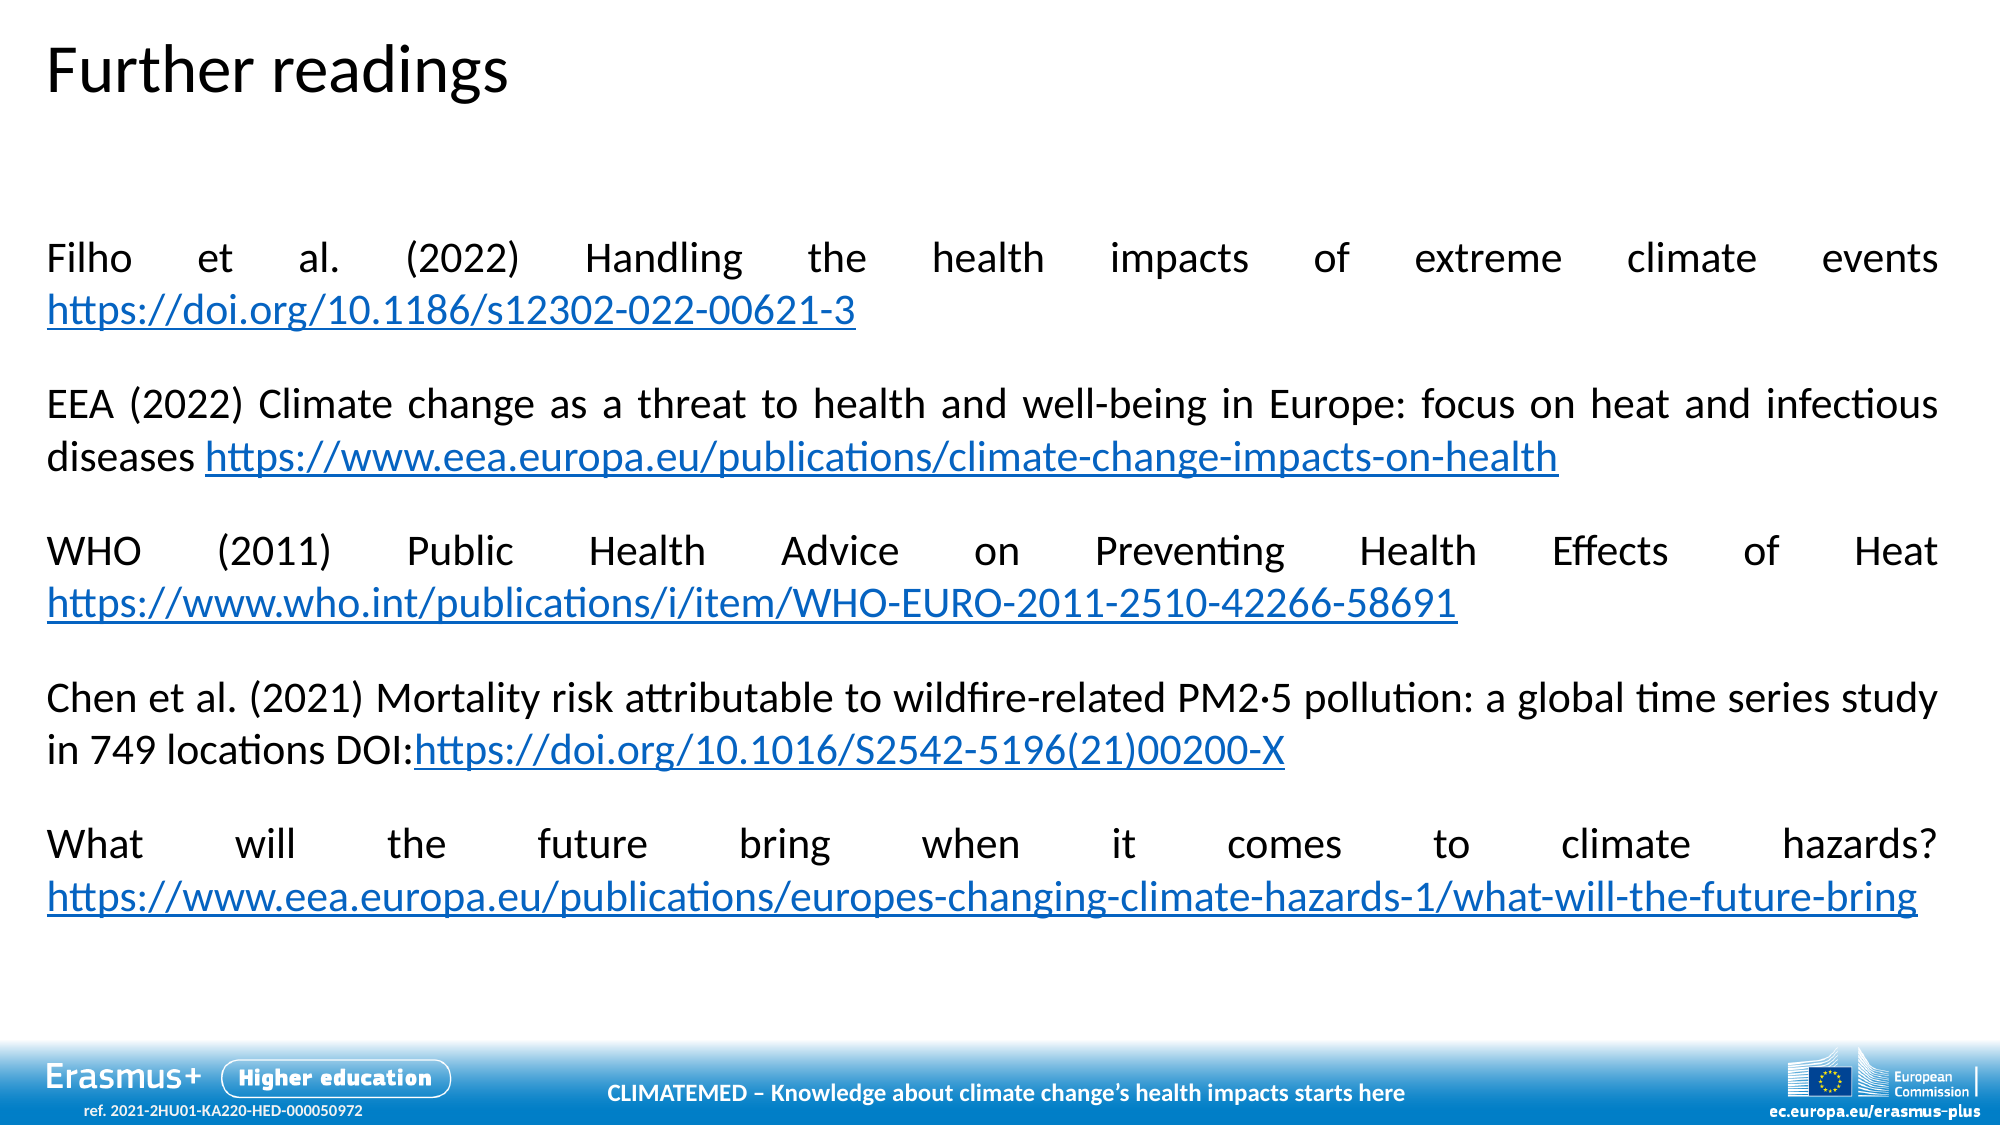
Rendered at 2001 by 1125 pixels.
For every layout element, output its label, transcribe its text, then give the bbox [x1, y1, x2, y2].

picture [0, 899, 2000, 1125]
list Filho et al. (2022) Handling the health impacts of extreme climate events https://doi.org/10.1186/s12302-022-00621-3 EEA (2022) Climate change as a threat to health and well-being in Europe: focus on heat and infectious diseases https://www.eea.europa.eu/publications/climate-change-impacts-on-health WHO (2011) Public Health Advice on Preventing Health Effects of Heat https://www.who.int/publications/i/item/WHO-EURO-2011-2510-42266-58691 Chen et al. (2021) Mortality risk attributable to wildfire-related PM2·5 pollution: a global time series study in 749 locations DOI:https://doi.org/10.1016/S2542-5196(21)00200-X What will the future bring when it comes to climate hazards? https://www.eea.europa.eu/publications/europes-changing-climate-hazards-1/what-will-the-future-bring [31, 220, 1955, 1035]
title Further readings [31, 25, 1984, 116]
